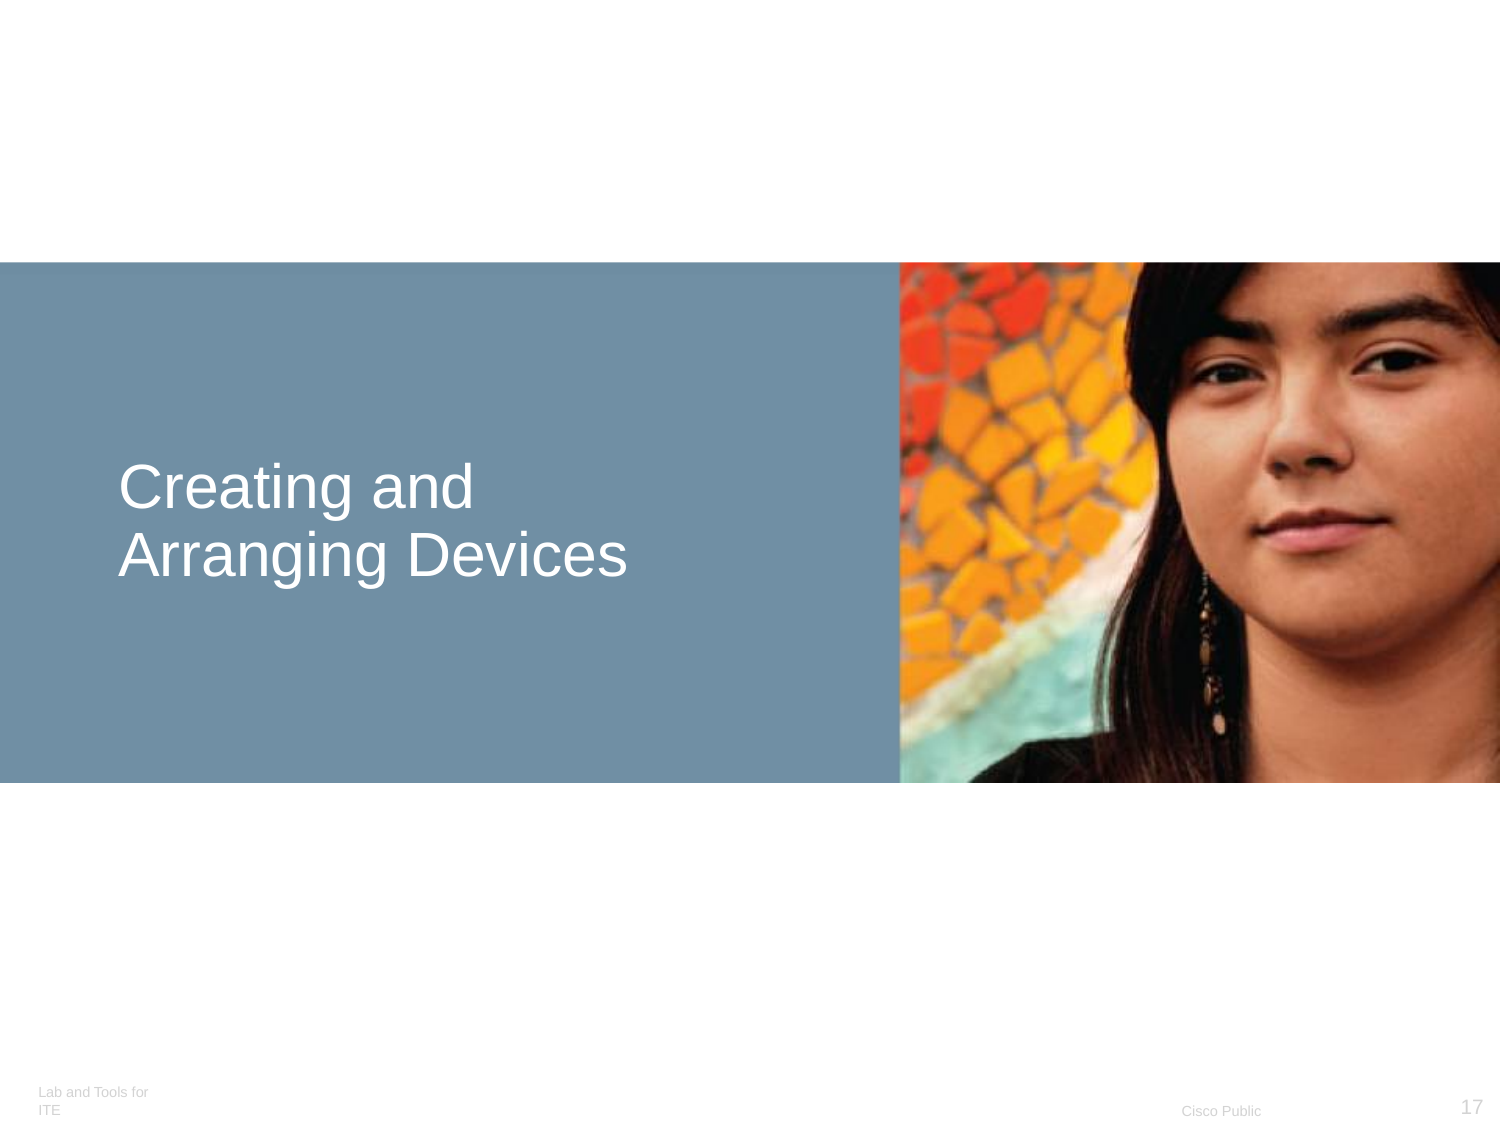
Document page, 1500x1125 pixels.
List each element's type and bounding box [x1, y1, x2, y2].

picture [0, 262, 1500, 783]
text_box [0, 0, 1500, 261]
